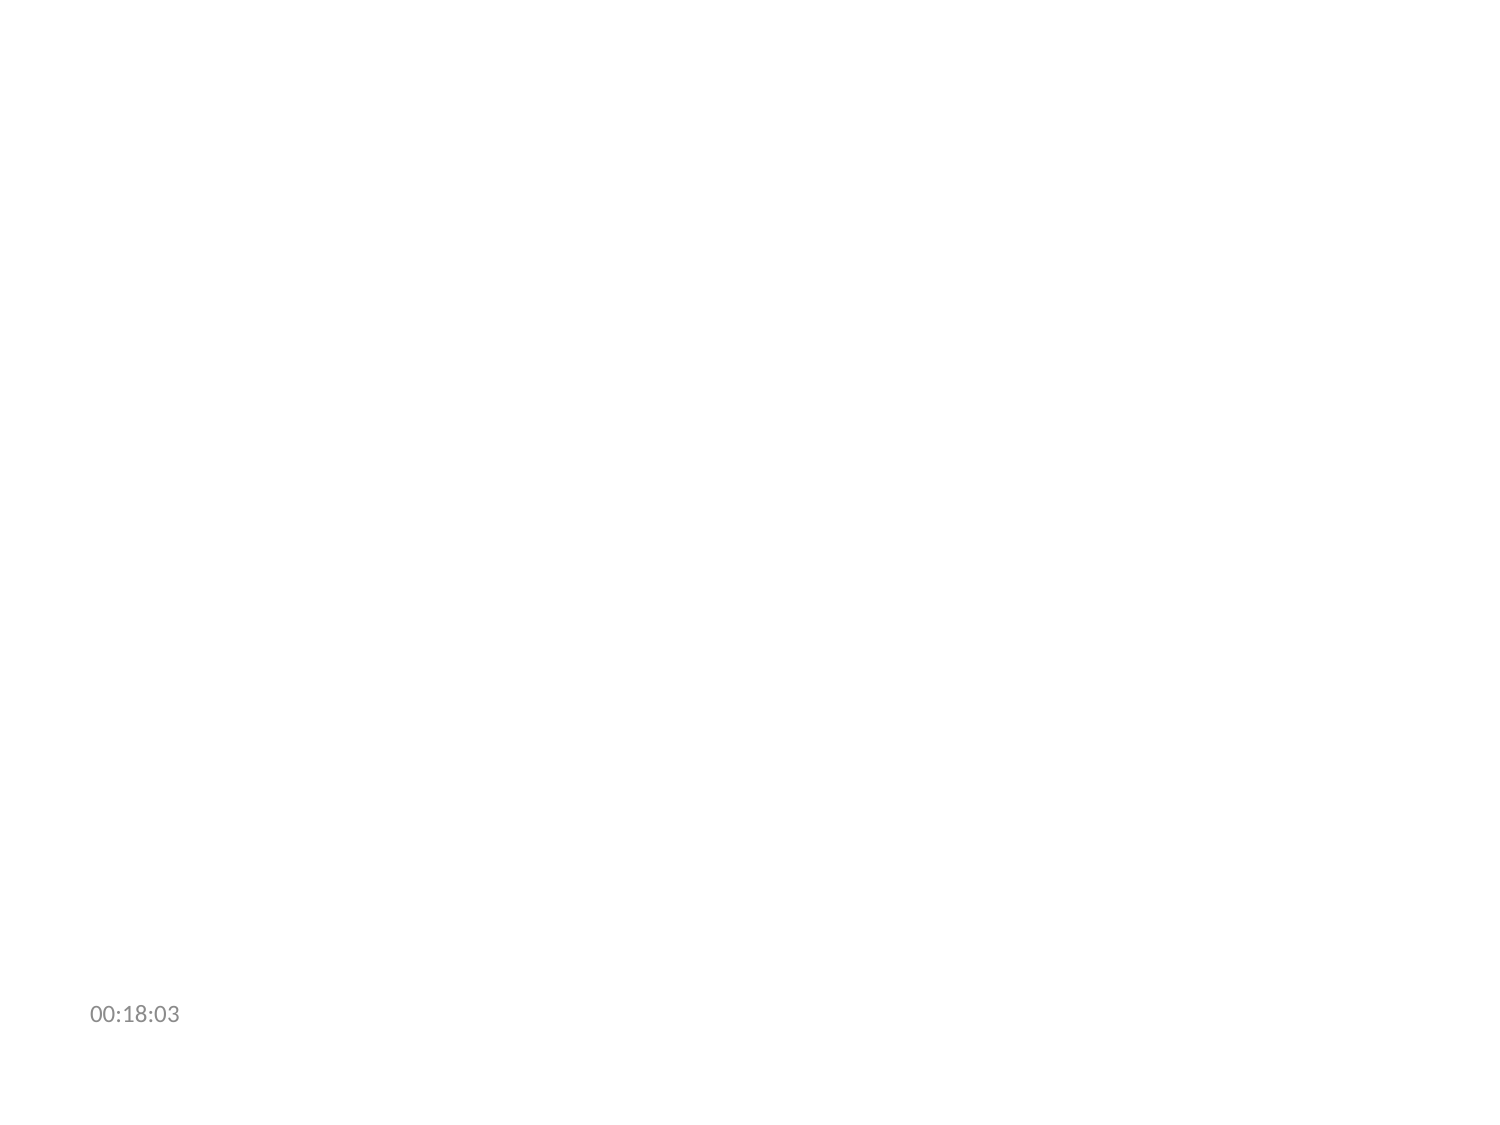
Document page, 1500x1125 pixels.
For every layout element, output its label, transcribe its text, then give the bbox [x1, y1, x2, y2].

text_box 15:35:09 [75, 982, 425, 1043]
